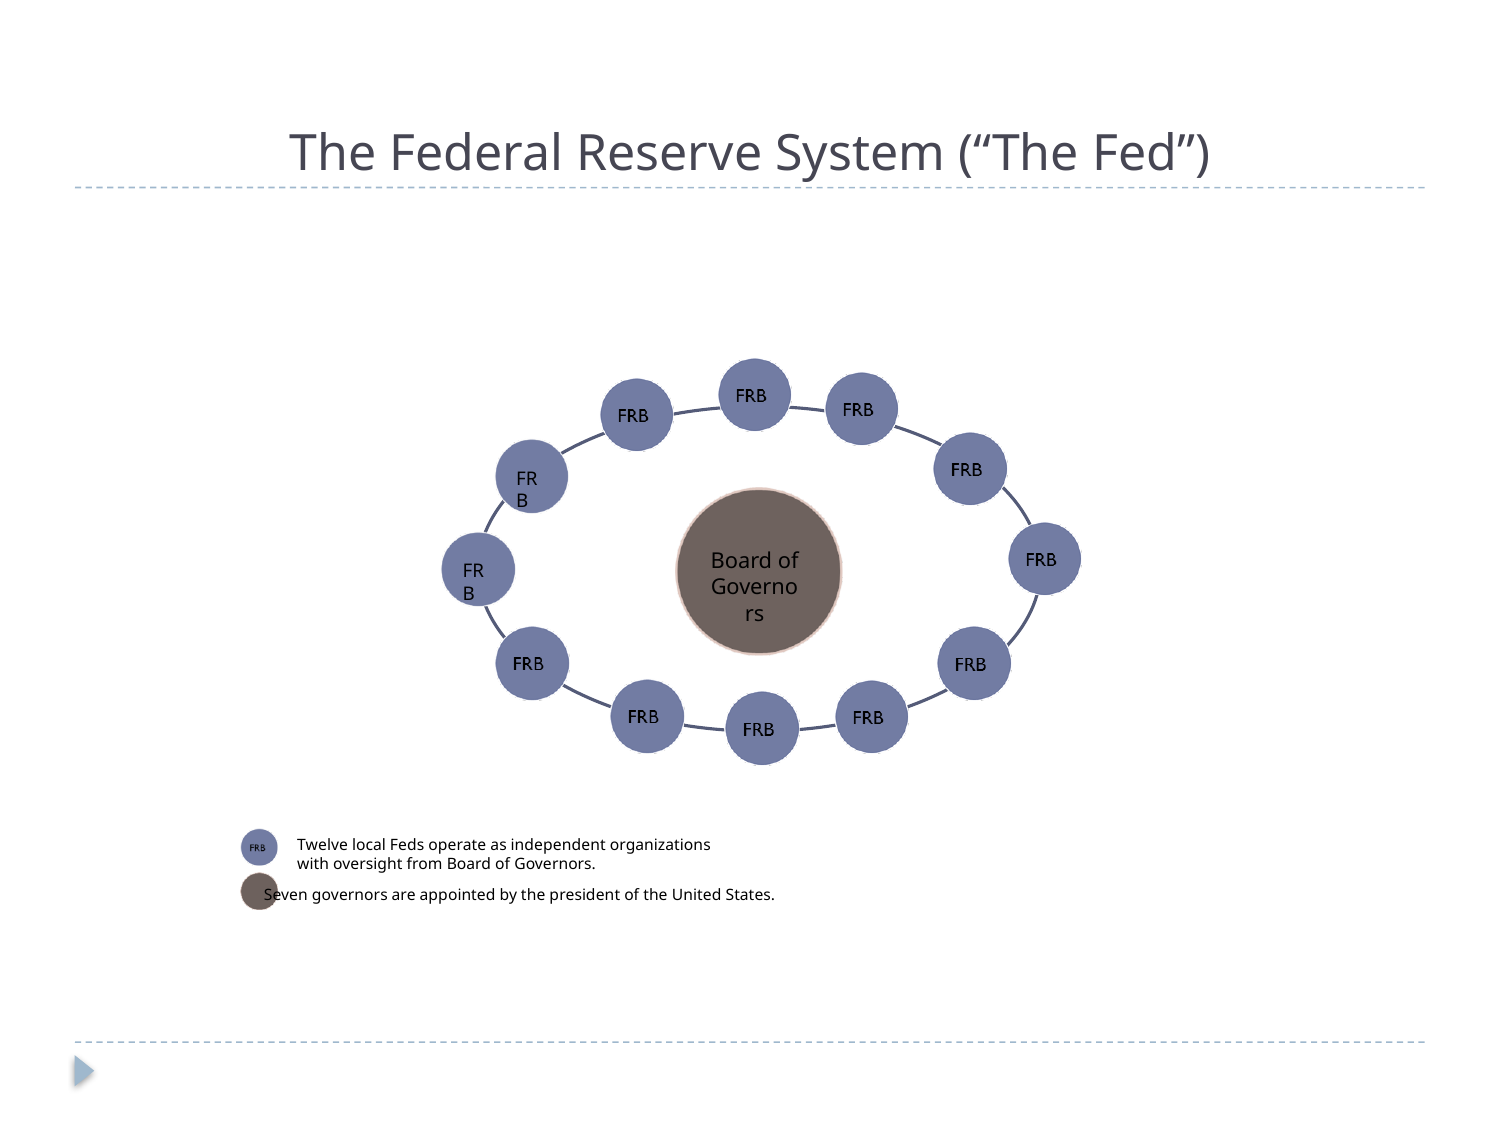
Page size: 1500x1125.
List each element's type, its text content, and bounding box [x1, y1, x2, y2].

title The Federal Reserve System (“The Fed”) [75, 24, 1425, 188]
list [674, 487, 844, 656]
text_box Twelve local Feds operate as independent organizations with oversight from Board of Governors. [282, 827, 742, 881]
picture [824, 371, 899, 446]
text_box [494, 438, 570, 520]
text_box [517, 406, 1034, 731]
picture [1006, 520, 1082, 596]
picture [494, 624, 570, 701]
text_box [484, 522, 490, 531]
picture [932, 431, 1008, 506]
picture [834, 679, 909, 755]
picture [599, 377, 675, 453]
text_box Seven governors are appointed by the president of the United States. [283, 877, 790, 911]
picture [239, 871, 278, 910]
picture [239, 828, 278, 866]
picture [936, 625, 1012, 701]
picture [609, 678, 685, 755]
picture [724, 690, 800, 766]
picture [717, 357, 793, 433]
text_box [440, 531, 516, 613]
